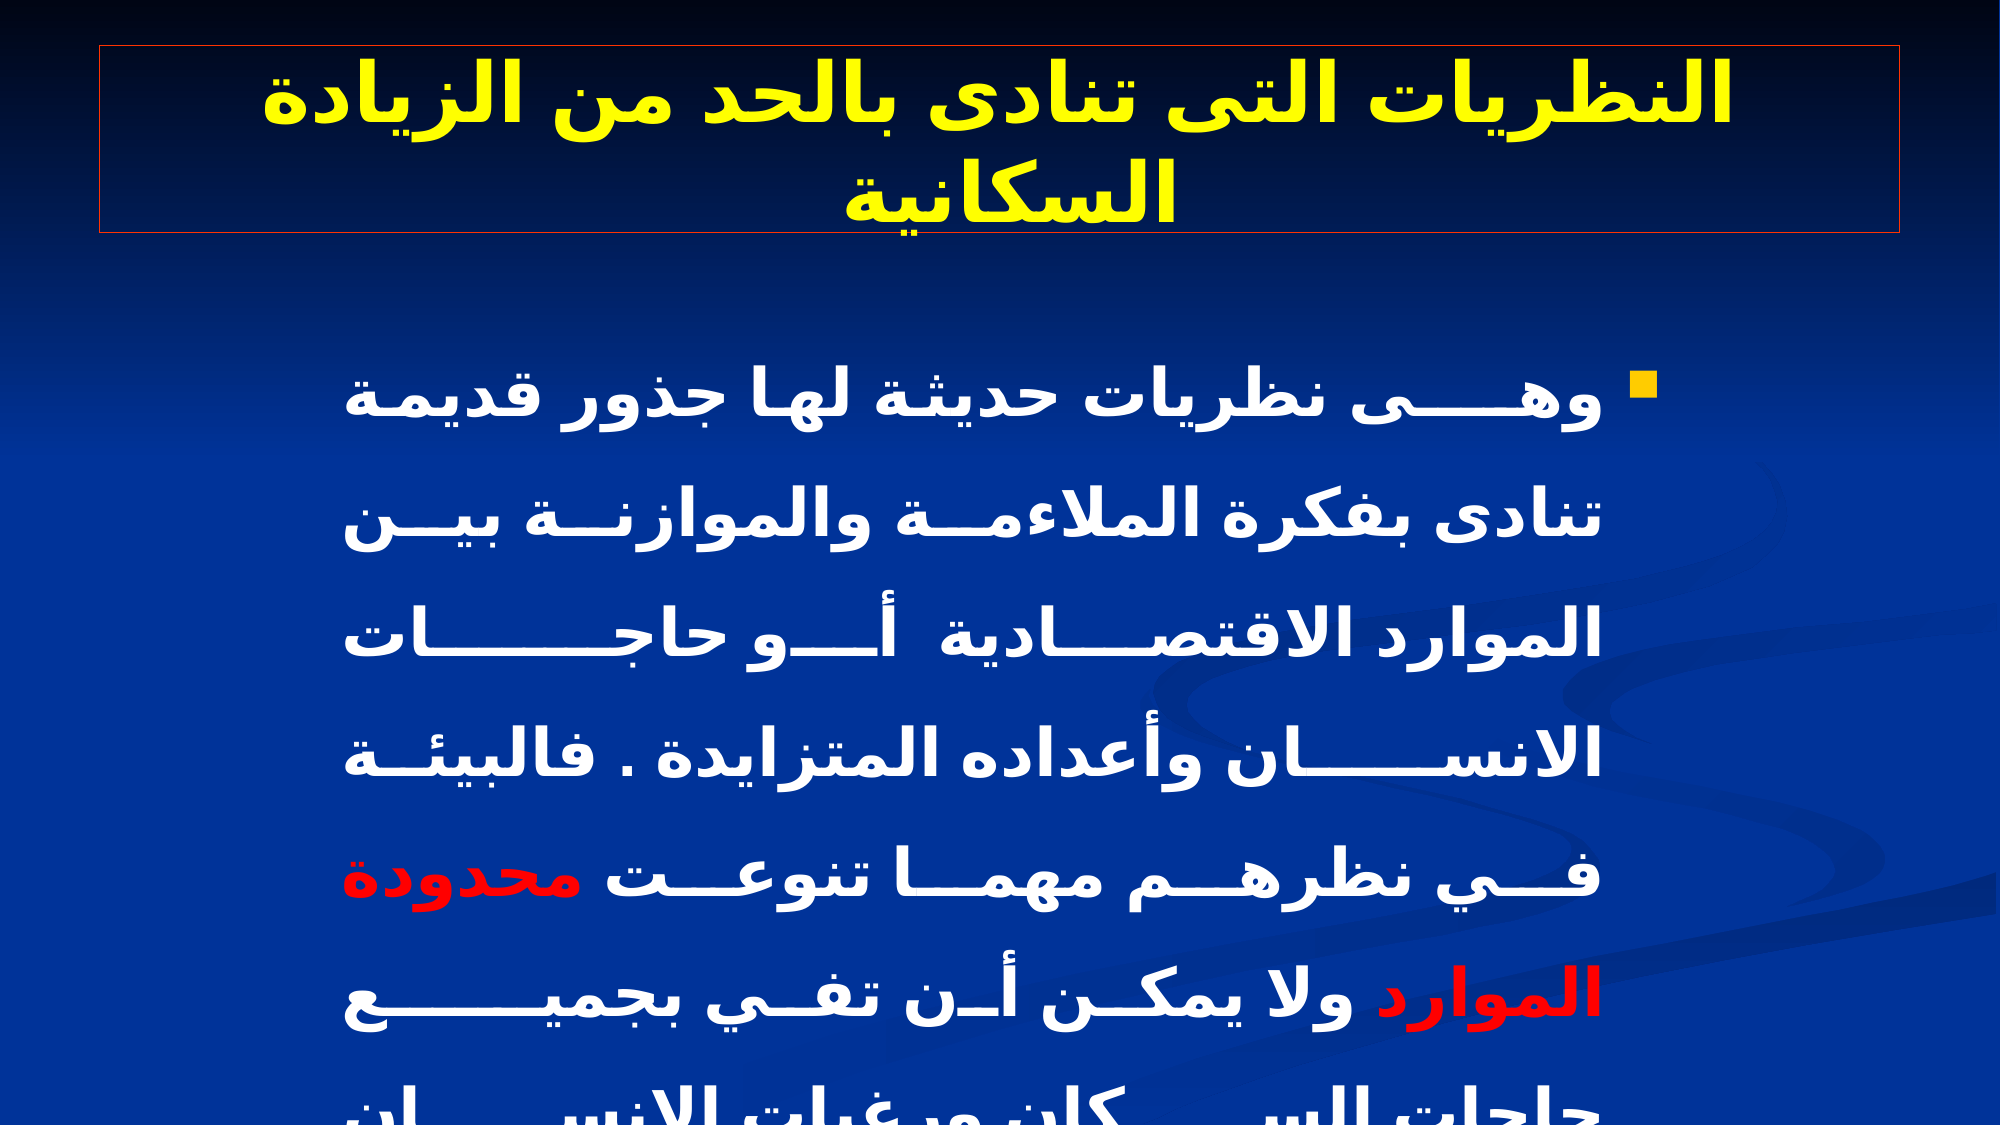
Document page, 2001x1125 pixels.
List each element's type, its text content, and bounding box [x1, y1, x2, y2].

list وهــــى نظريات حديثة لها جذور قديمة تنادى بفكرة الملاءمة والموازنة بين الموارد الاقتصادية أو حاجــــات الانســــان وأعداده المتزايدة . فالبيئة في نظرهم مهما تنوعت محدودة الموارد ولا يمكن أن تفي بجميـــــع حاجات السكان ورغبات الانسان المتزايدة .ومن ثم فعملية الملاءمة أمر ضروري للحياة [326, 302, 1677, 1045]
title النظريات التى تنادى بالحد من الزيادة السكانية [99, 45, 1900, 233]
